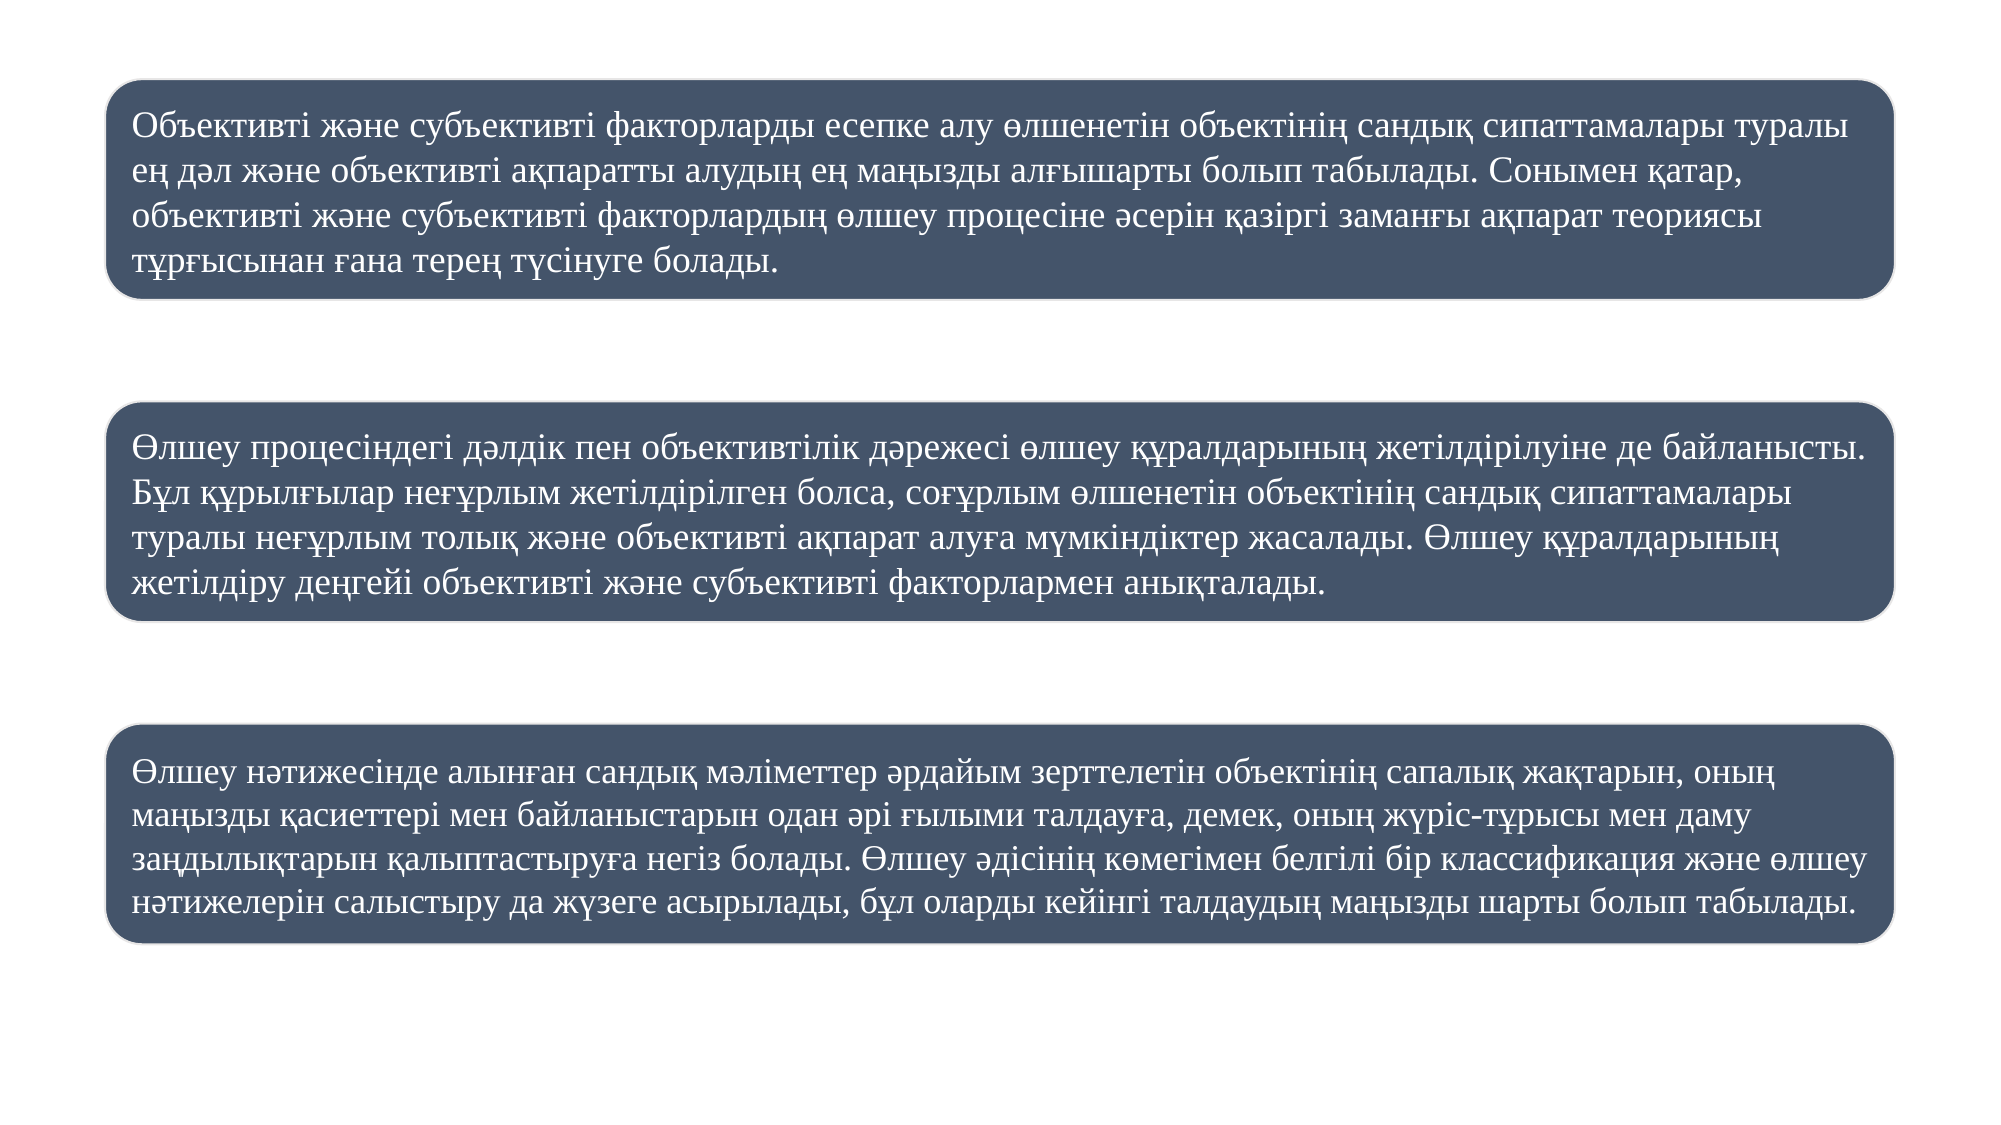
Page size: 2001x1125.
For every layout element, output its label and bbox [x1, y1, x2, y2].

list [105, 79, 1895, 1046]
